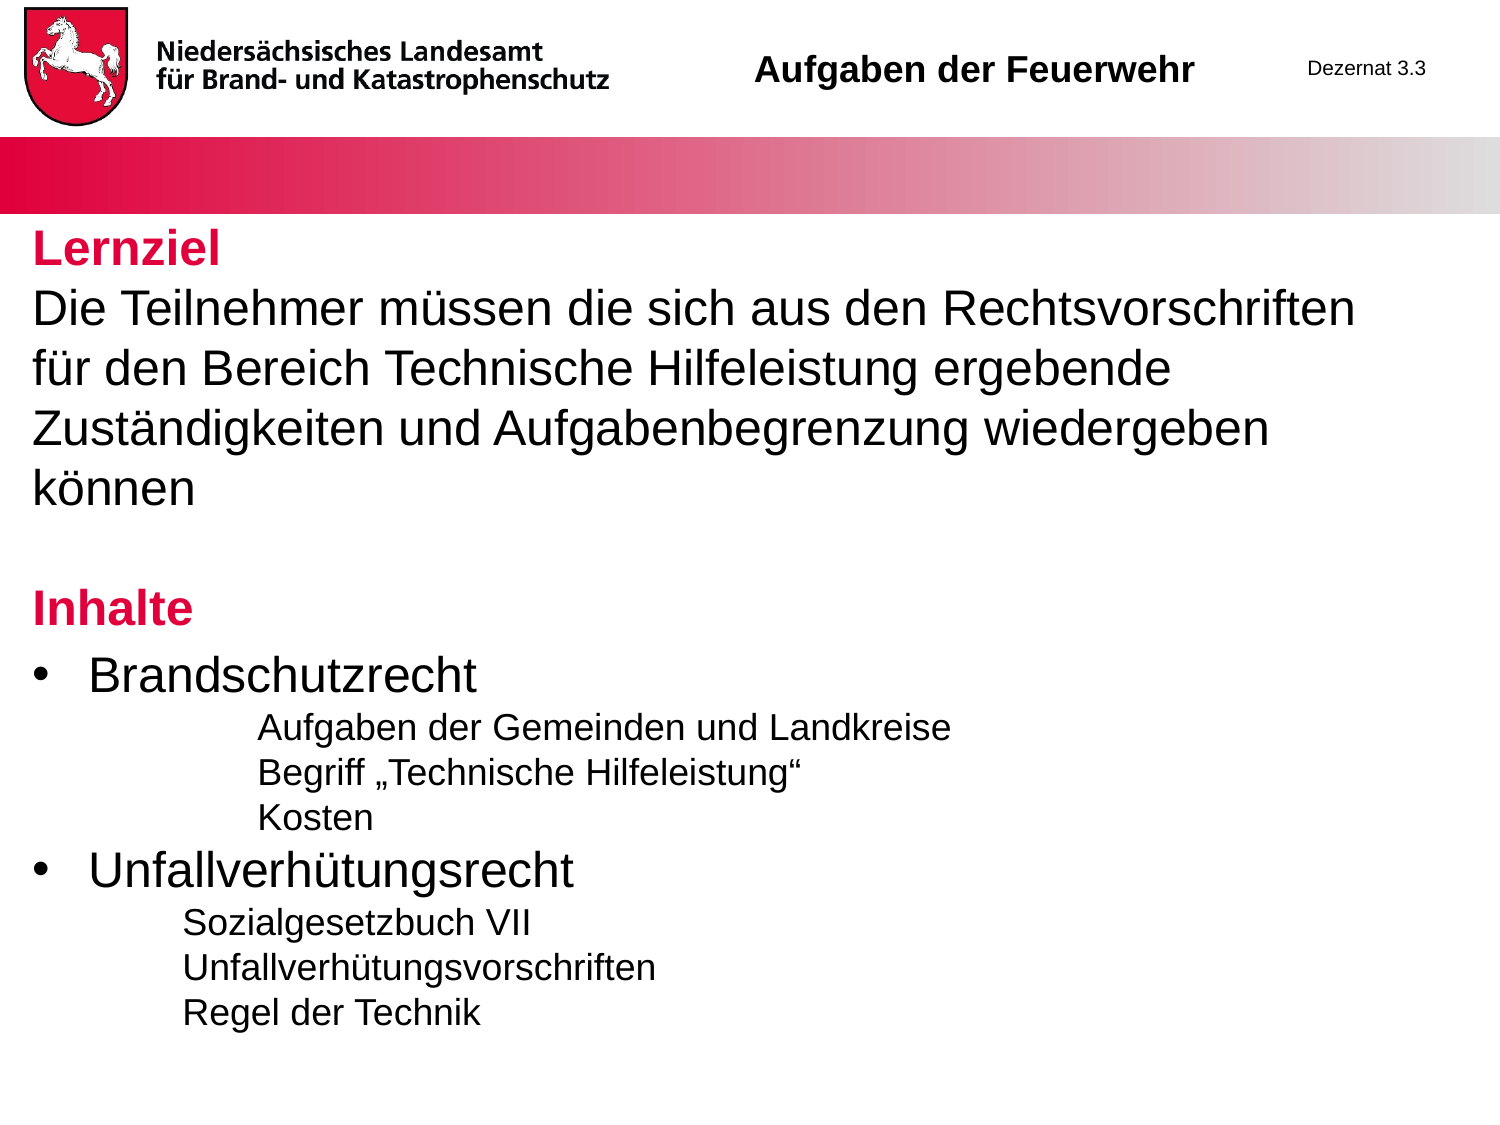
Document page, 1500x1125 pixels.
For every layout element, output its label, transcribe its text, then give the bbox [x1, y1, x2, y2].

text_box Lernziel Die Teilnehmer müssen die sich aus den Rechtsvorschriften für den Bereich Technische Hilfeleistung ergebende Zuständigkeiten und Aufgabenbegrenzung wiedergeben können Inhalte Brandschutzrecht Aufgaben der Gemeinden und Landkreise Begriff „Technische Hilfeleistung“ Kosten Unfallverhütungsrecht Sozialgesetzbuch VII Unfallverhütungsvorschriften Regel der Technik [17, 208, 1459, 1090]
picture [24, 7, 609, 127]
